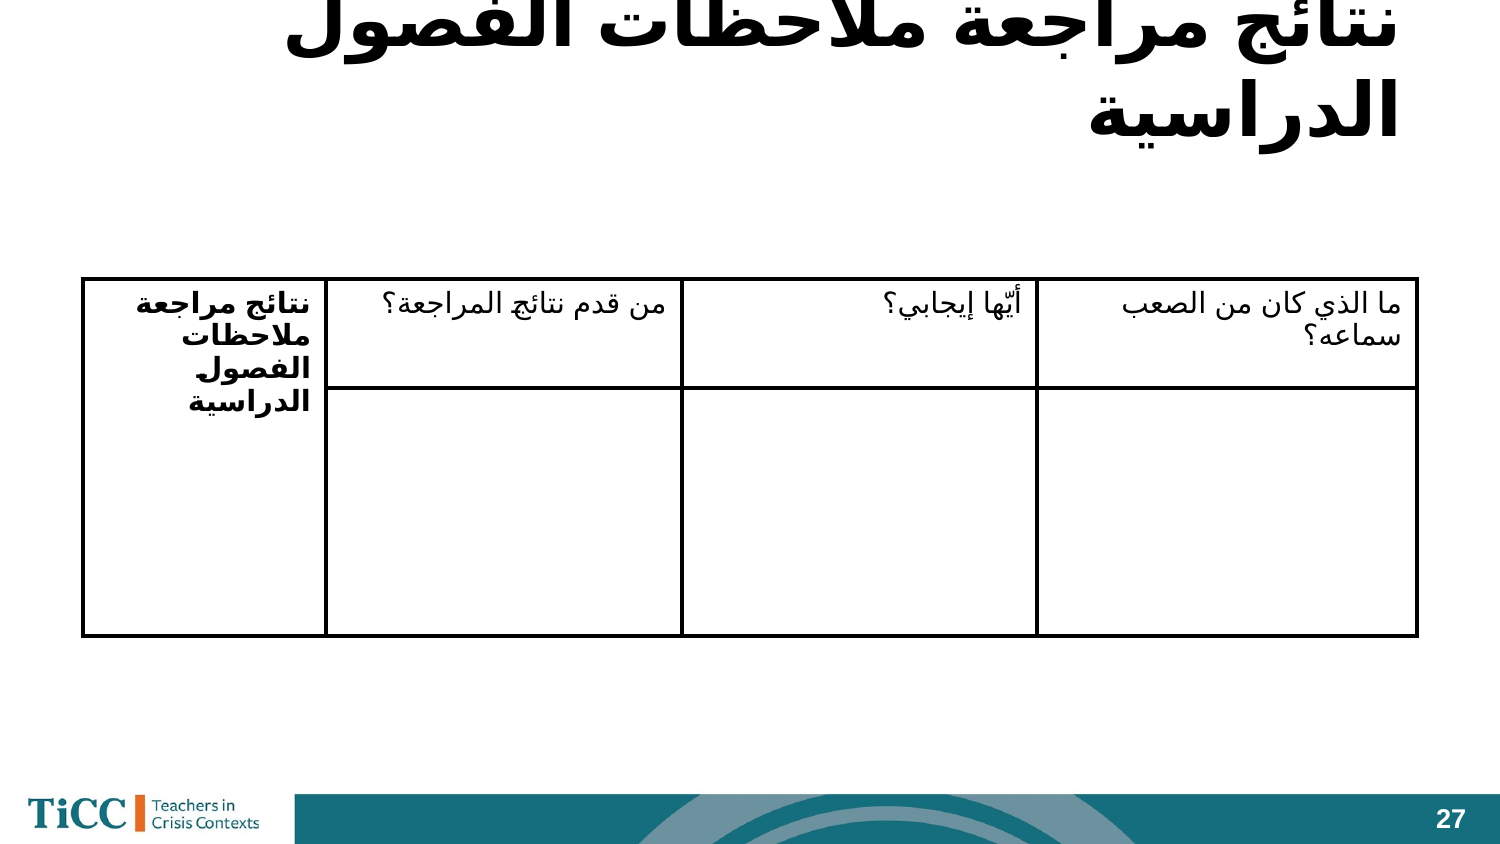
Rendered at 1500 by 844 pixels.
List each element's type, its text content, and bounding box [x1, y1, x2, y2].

table_cell [1039, 390, 1415, 634]
table_header ما الذي كان من الصعب سماعه؟ [1039, 281, 1415, 386]
title نتائج مراجعة ملاحظات الفصول الدراسية [67, 0, 1418, 167]
table_header من قدم نتائج المراجعة؟ [328, 281, 680, 386]
slide_number ‹#› [1390, 785, 1481, 844]
table_cell [684, 390, 1035, 634]
table_header نتائج مراجعة ملاحظات الفصول الدراسية [85, 281, 324, 634]
table_header أيّها إيجابي؟ [684, 281, 1035, 386]
picture [0, 0, 1500, 844]
table_cell [328, 390, 680, 634]
